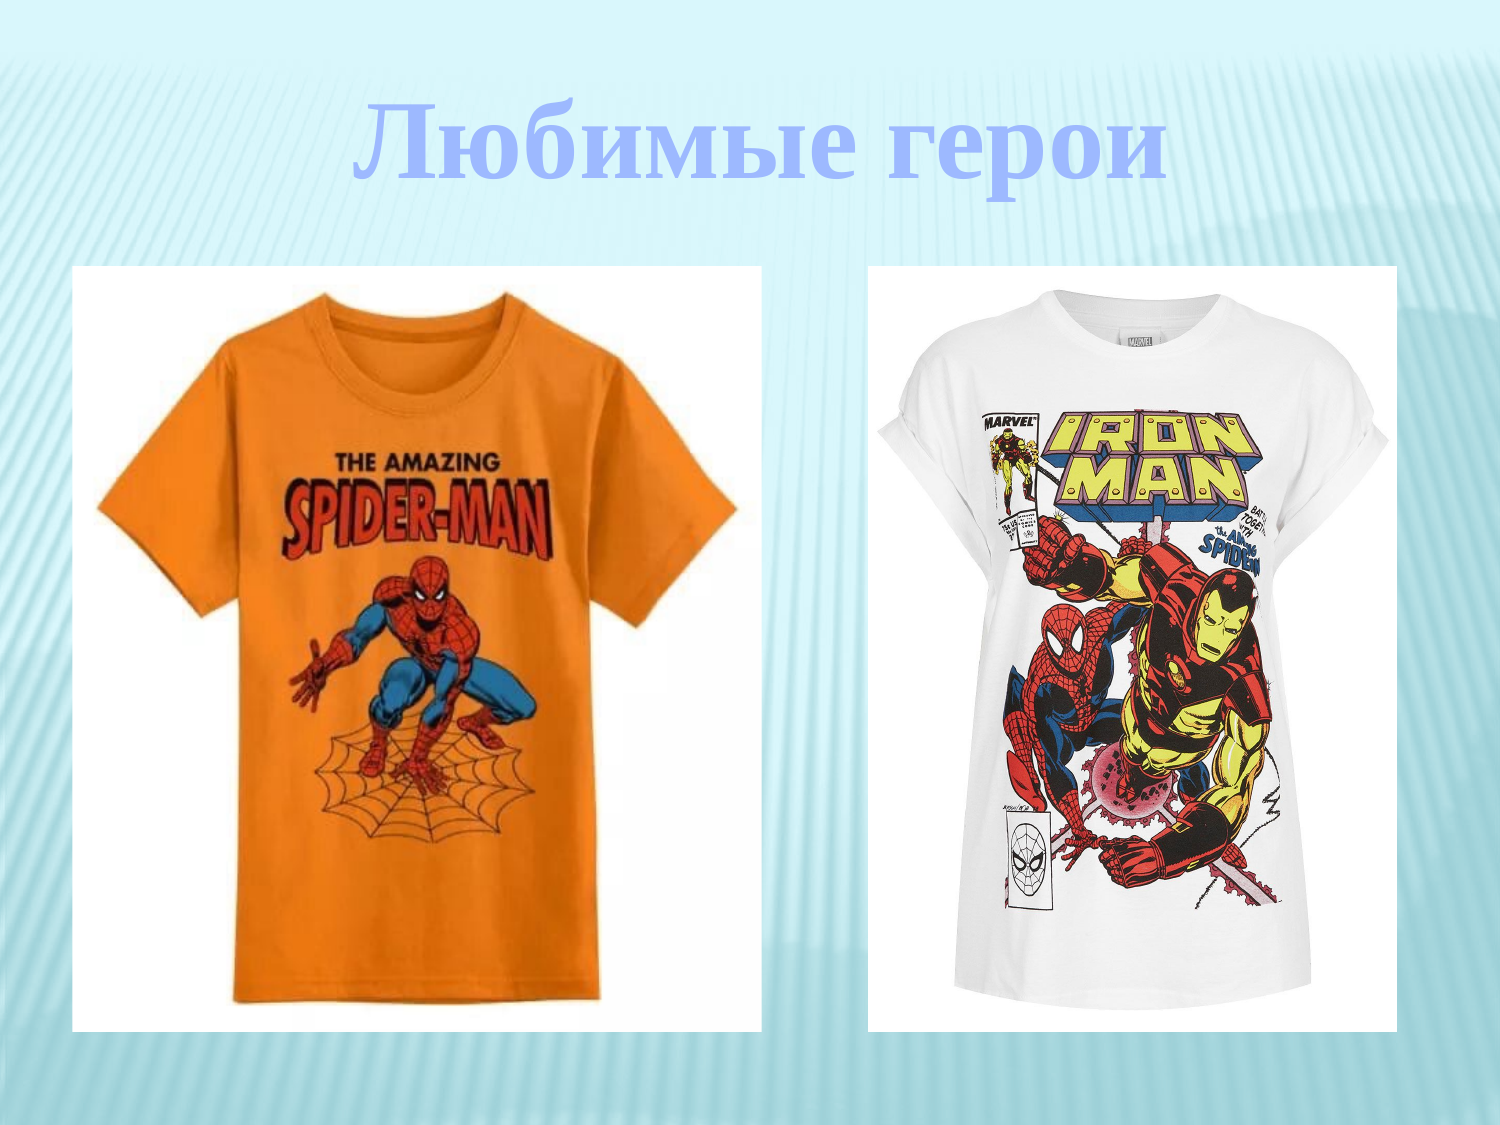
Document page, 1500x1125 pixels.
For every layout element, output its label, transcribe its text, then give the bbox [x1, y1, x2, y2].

picture [72, 265, 763, 1032]
text_box Любимые герои [93, 58, 1430, 209]
picture [867, 265, 1397, 1032]
